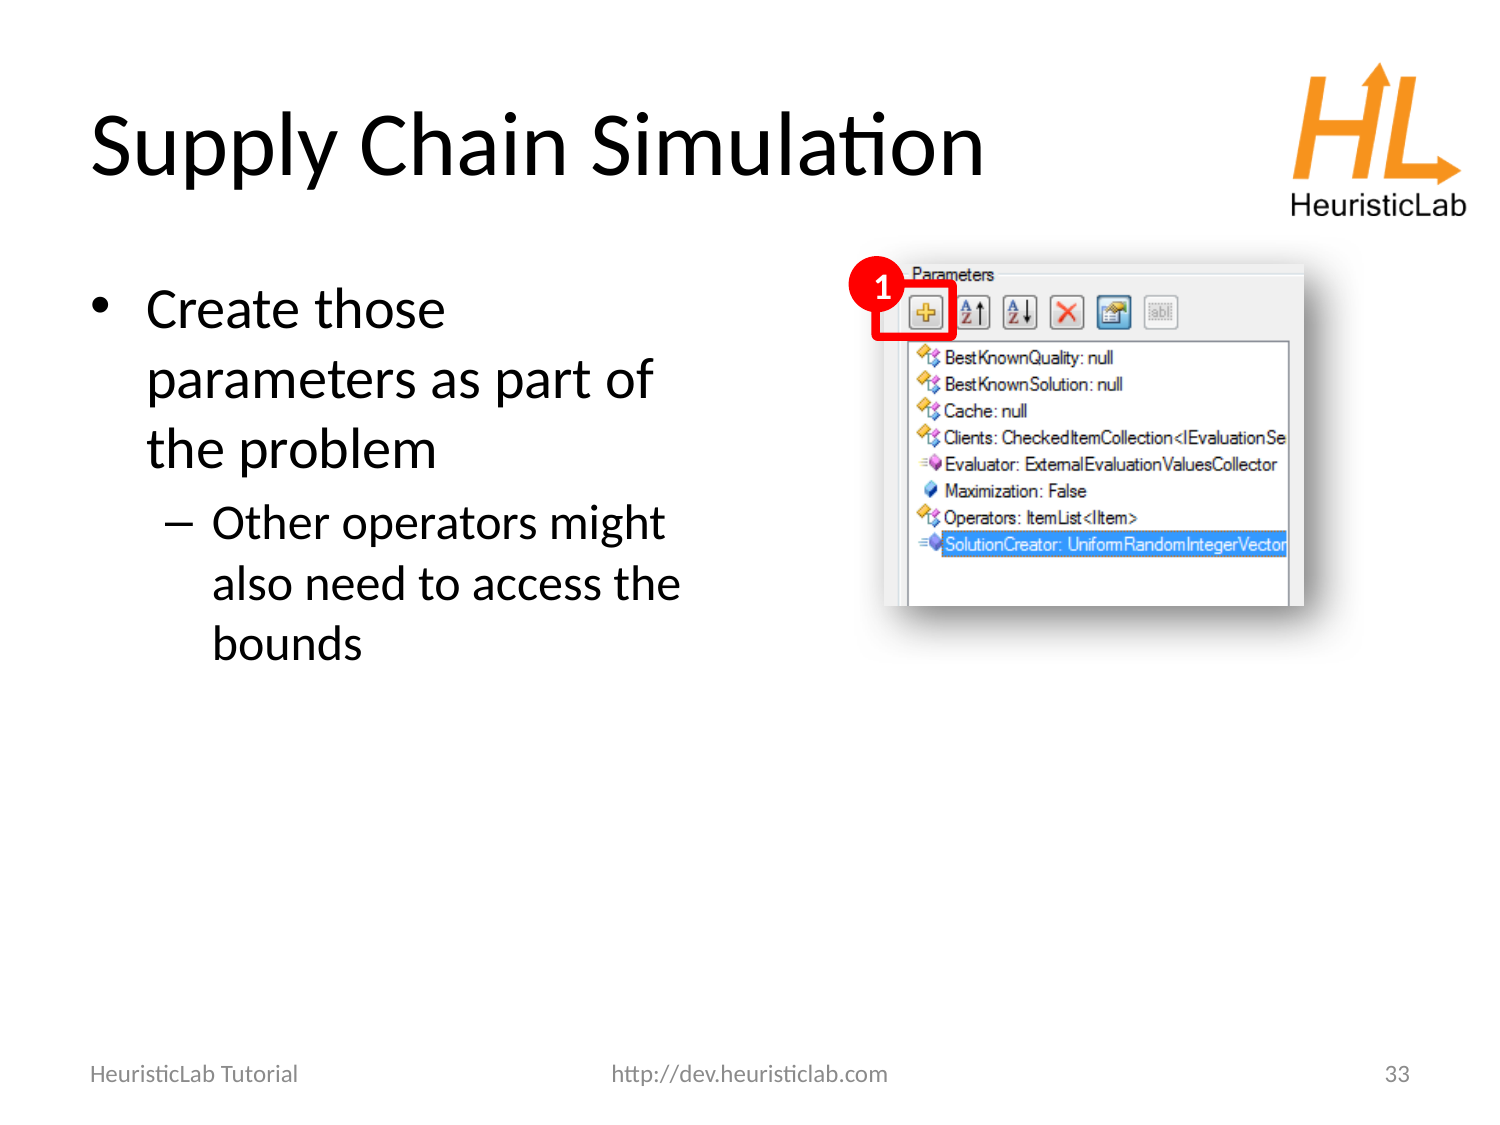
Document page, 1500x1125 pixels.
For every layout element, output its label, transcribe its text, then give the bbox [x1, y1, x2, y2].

list Create those parameters as part of the problem Other operators might also need to access the bounds [75, 262, 738, 1005]
slide_number 33 [1074, 1042, 1425, 1103]
title Supply Chain Simulation [75, 45, 1282, 233]
text_box [873, 313, 879, 339]
footer http://dev.heuristiclab.com [512, 1042, 988, 1103]
slide_number HeuristicLab Tutorial [75, 1042, 425, 1103]
text_box 1 [848, 256, 896, 313]
picture [884, 264, 1304, 606]
picture [1281, 27, 1474, 244]
